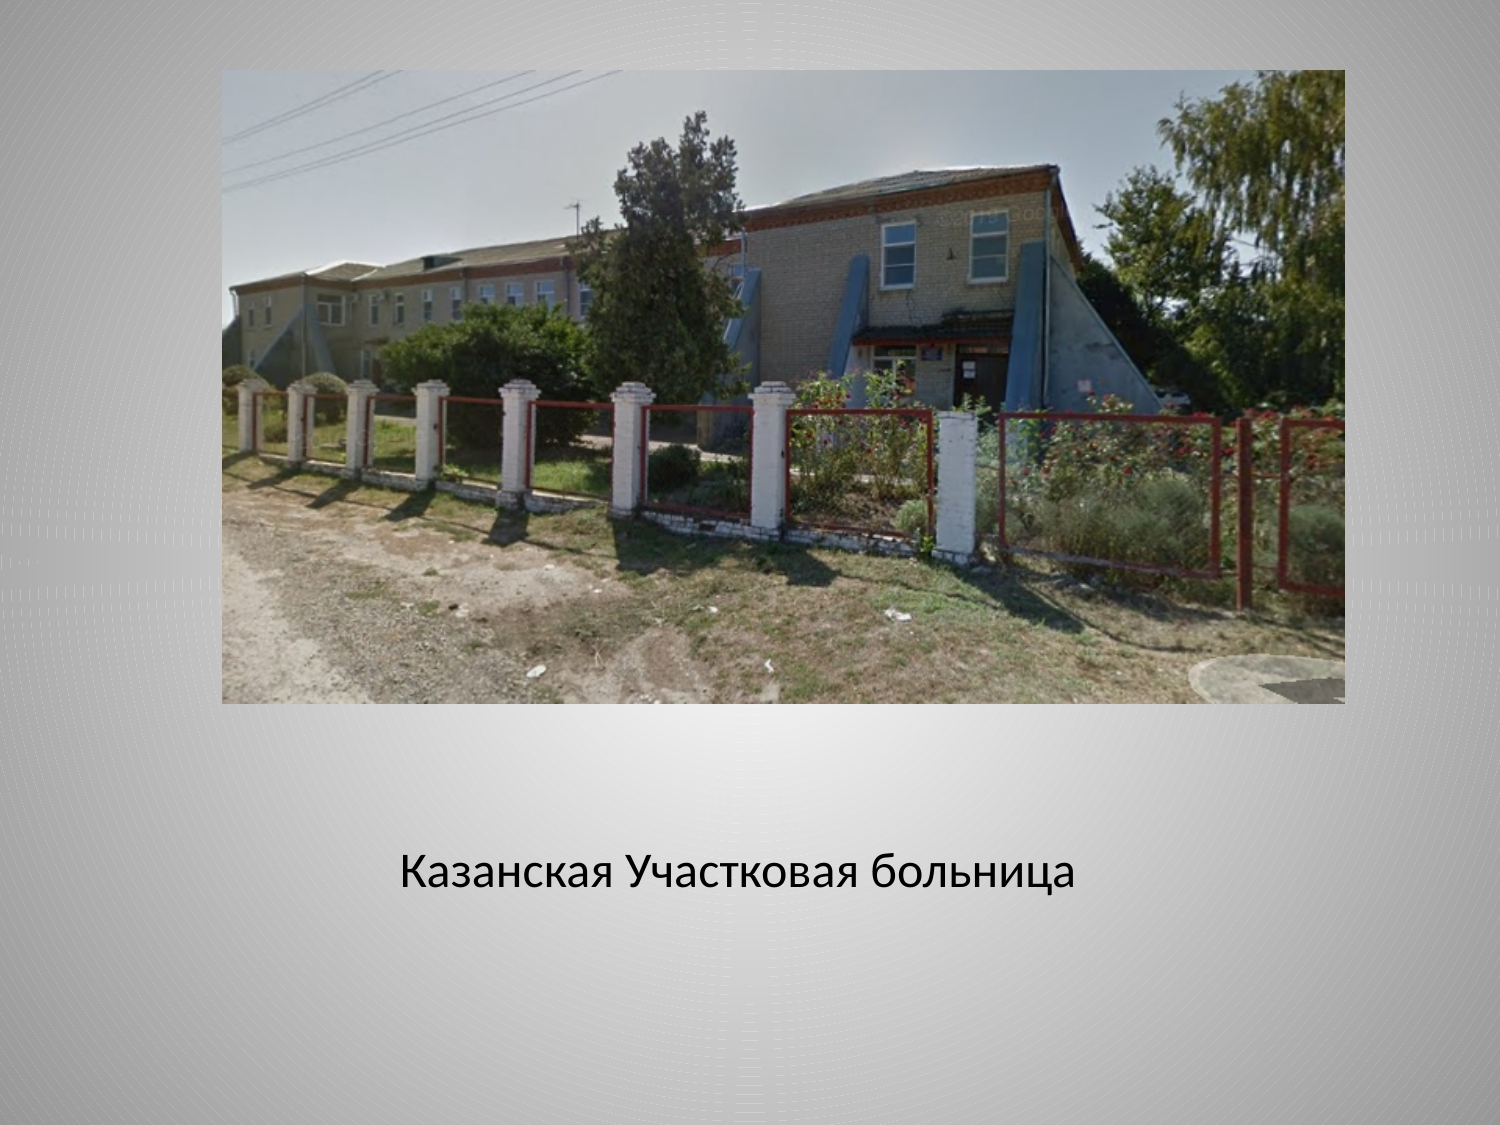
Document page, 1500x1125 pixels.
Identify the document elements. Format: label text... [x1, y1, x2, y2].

text_box Казанская Участковая больница [82, 703, 1395, 1032]
picture [222, 70, 1345, 704]
